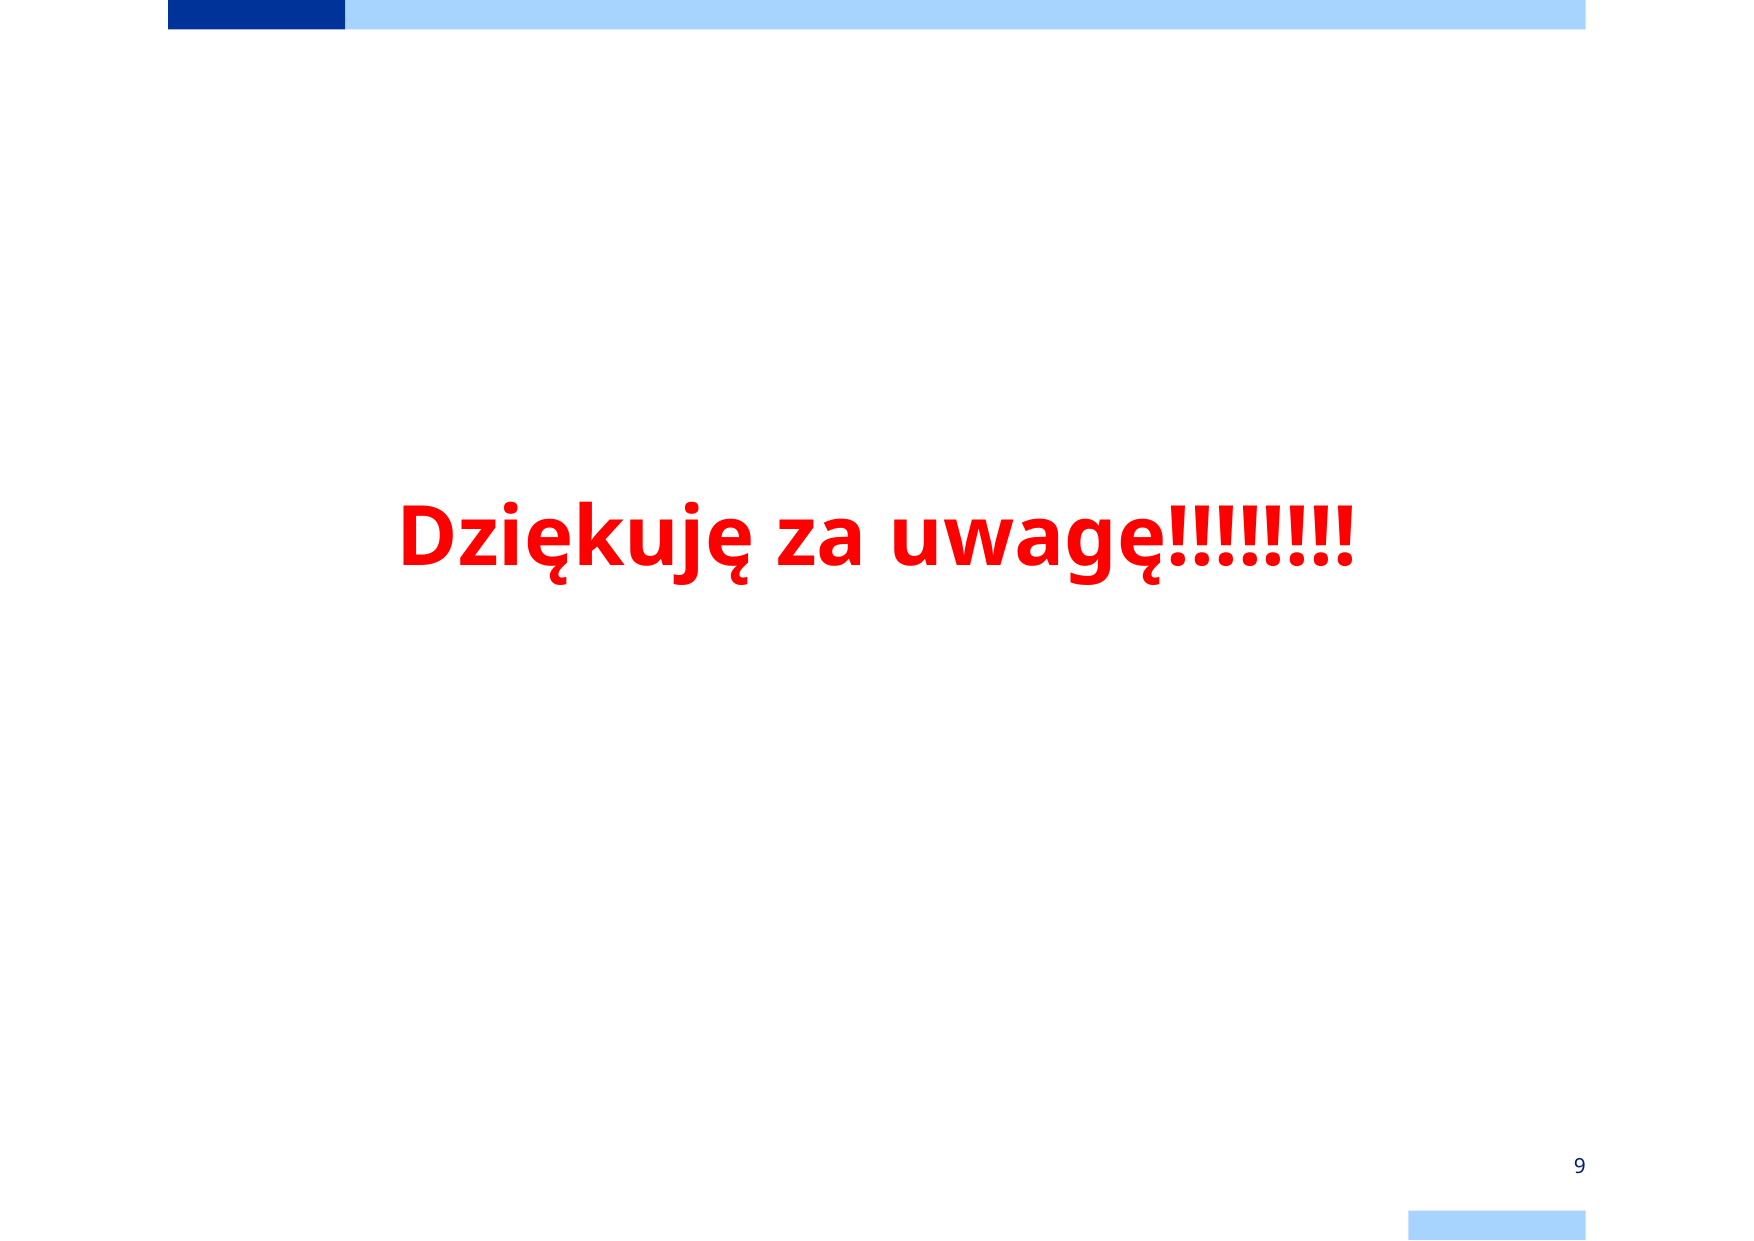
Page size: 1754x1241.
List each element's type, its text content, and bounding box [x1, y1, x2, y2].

slide_number 9 [1408, 1151, 1586, 1182]
list Dziękuję za uwagę!!!!!!!! [168, 312, 1586, 1081]
